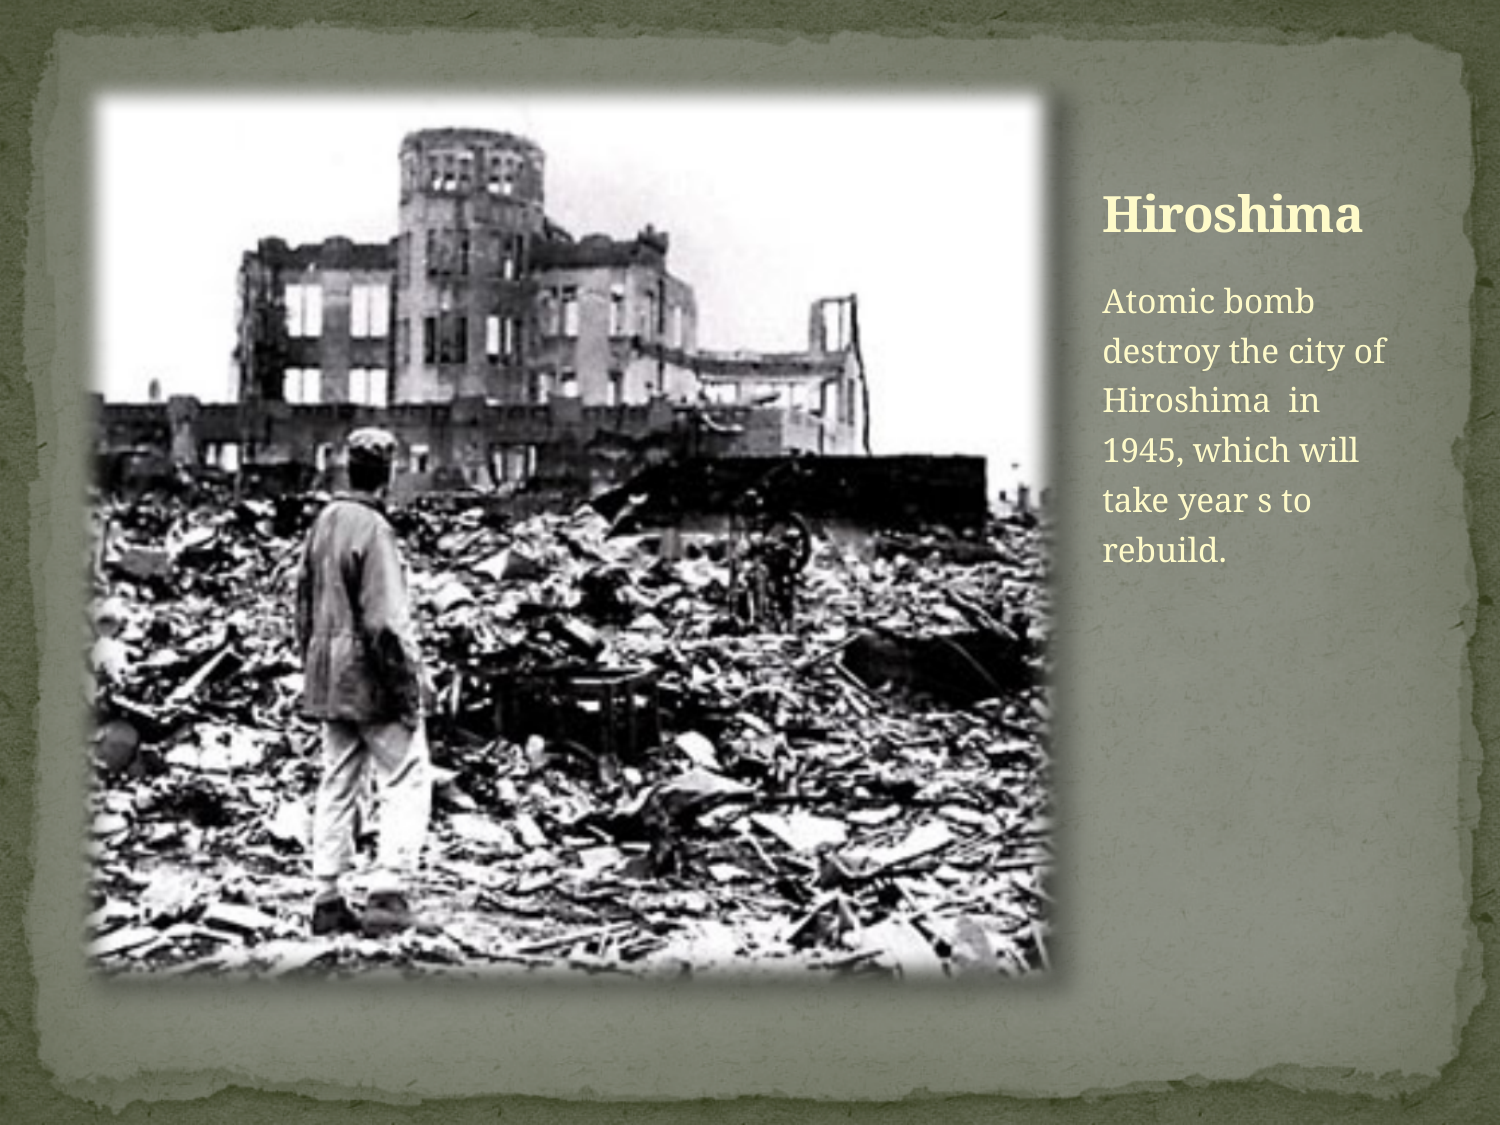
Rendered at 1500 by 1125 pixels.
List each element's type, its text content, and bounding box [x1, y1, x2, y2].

picture [75, 75, 1061, 986]
list Atomic bomb destroy the city of Hiroshima in 1945, which will take year s to rebuild. [1087, 262, 1425, 988]
title Hiroshima [1087, 74, 1425, 250]
